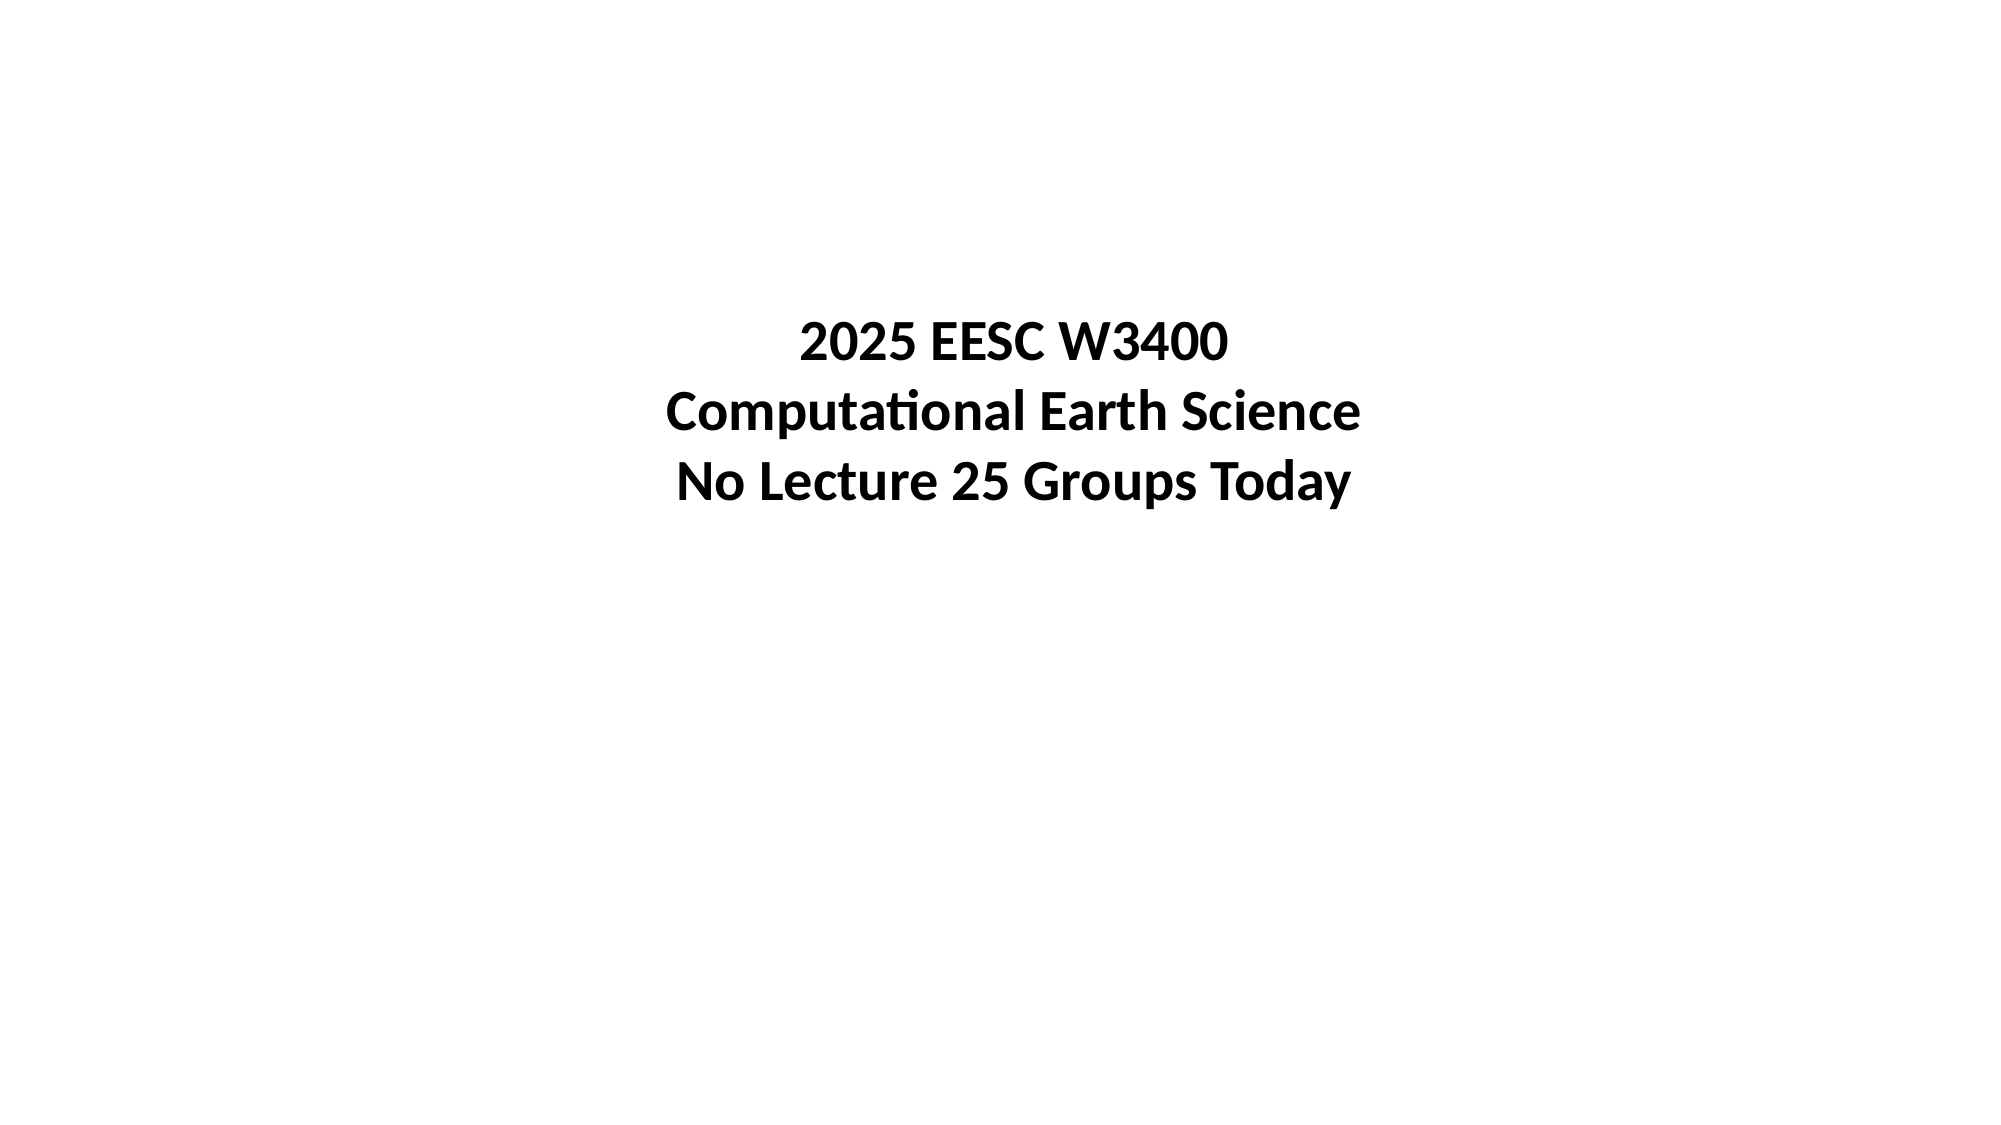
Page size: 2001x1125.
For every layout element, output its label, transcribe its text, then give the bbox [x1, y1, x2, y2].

text_box 2025 EESC W3400 Computational Earth Science No Lecture 25 Groups Today [128, 295, 1900, 520]
